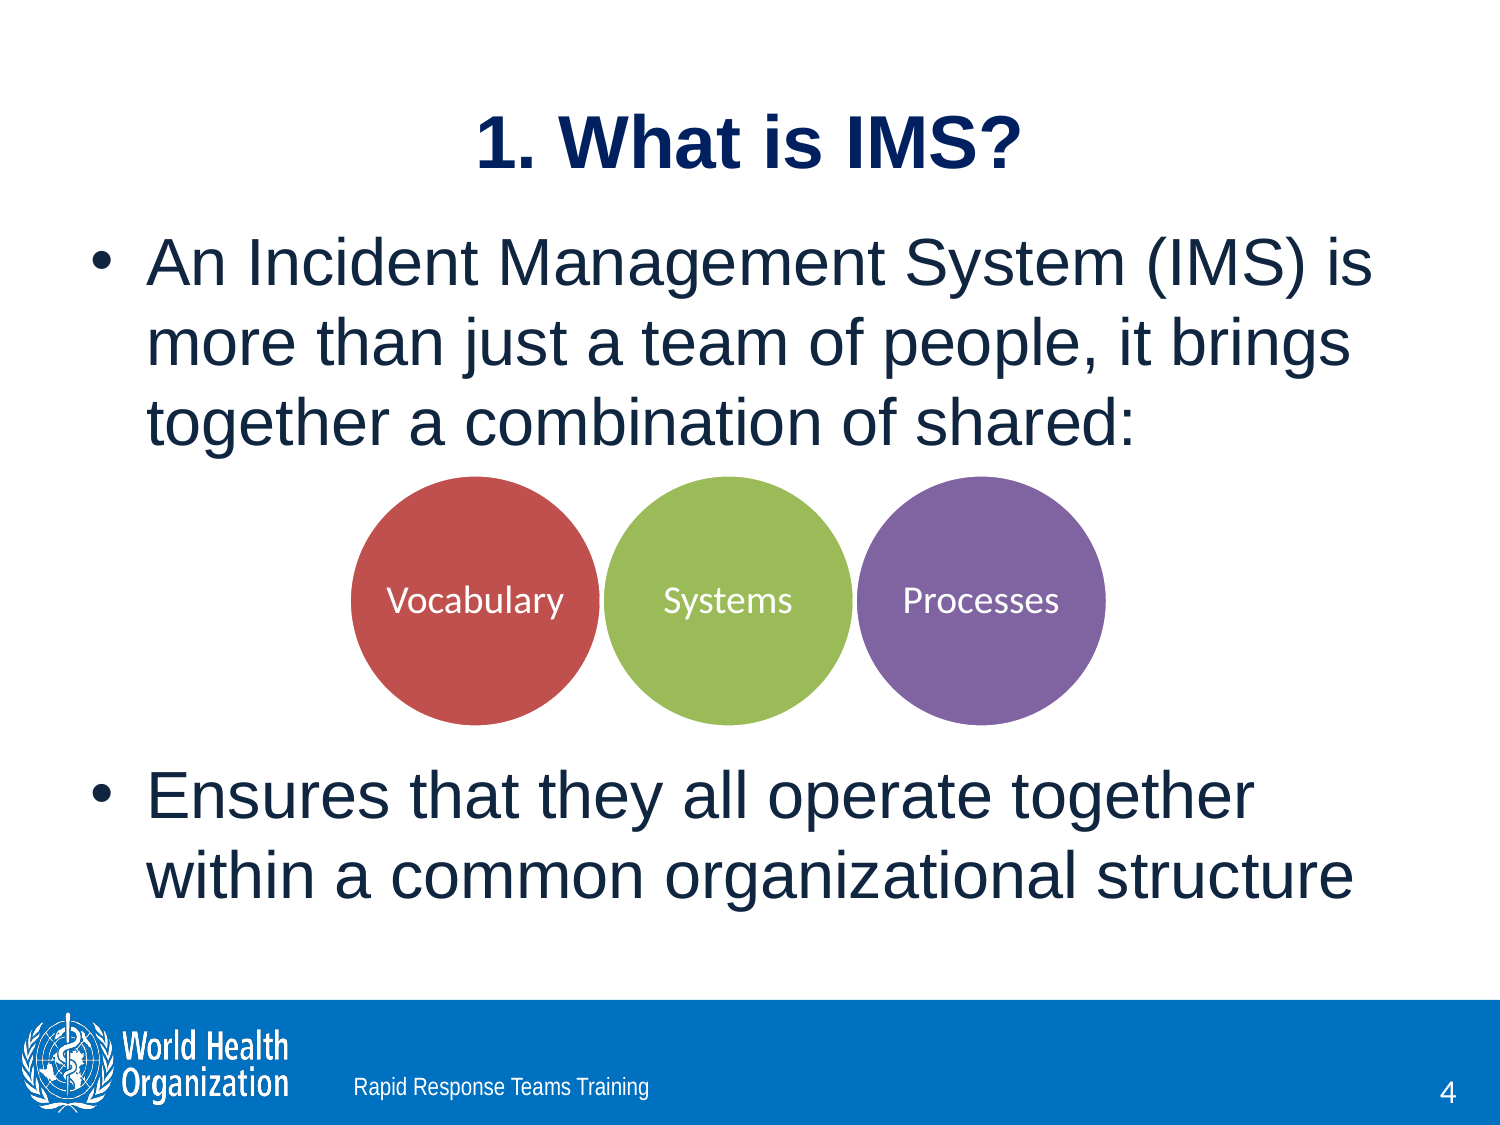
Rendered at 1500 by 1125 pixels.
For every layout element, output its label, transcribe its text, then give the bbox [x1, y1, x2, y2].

picture [21, 1012, 288, 1113]
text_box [348, 373, 1109, 829]
title 1. What is IMS? [75, 45, 1425, 211]
list An Incident Management System (IMS) is more than just a team of people, it brings together a combination of shared: Ensures that they all operate together within a common organizational structure [75, 211, 1425, 954]
